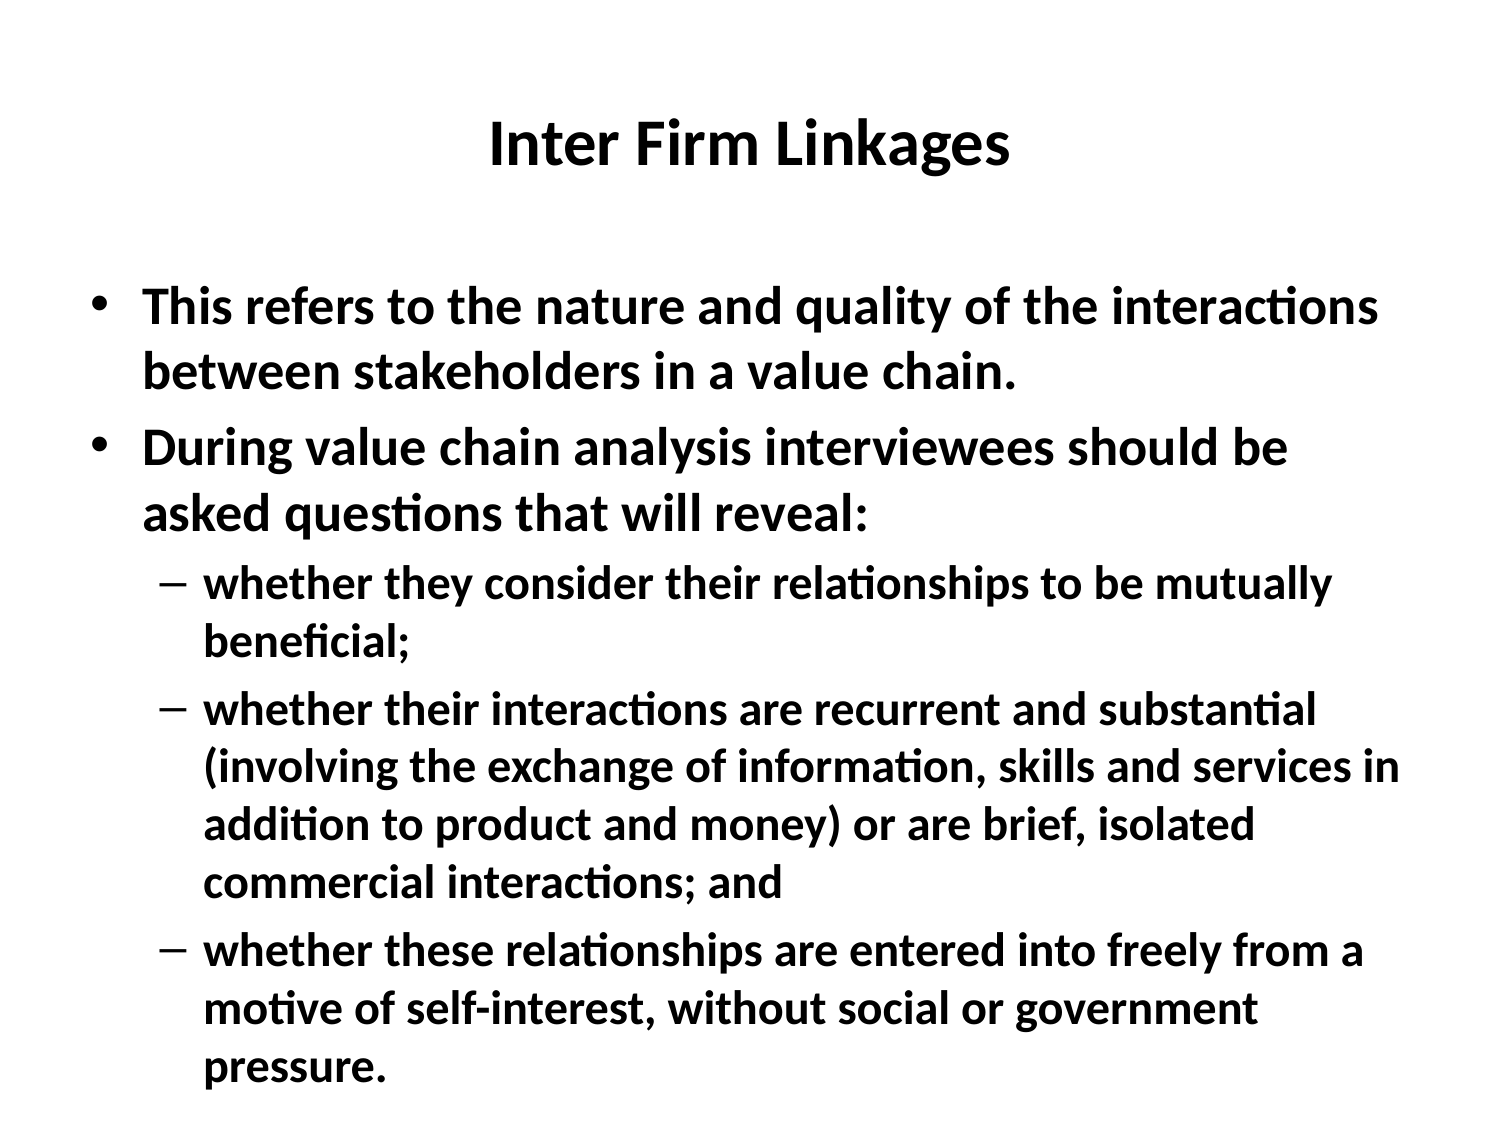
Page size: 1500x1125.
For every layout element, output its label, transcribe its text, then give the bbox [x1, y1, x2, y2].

title Inter Firm Linkages [75, 45, 1425, 233]
list This refers to the nature and quality of the interactions between stakeholders in a value chain. During value chain analysis interviewees should be asked questions that will reveal: whether they consider their relationships to be mutually beneficial; whether their interactions are recurrent and substantial (involving the exchange of information, skills and services in addition to product and money) or are brief, isolated commercial interactions; and whether these relationships are entered into freely from a motive of self-interest, without social or government pressure. [75, 262, 1425, 1100]
